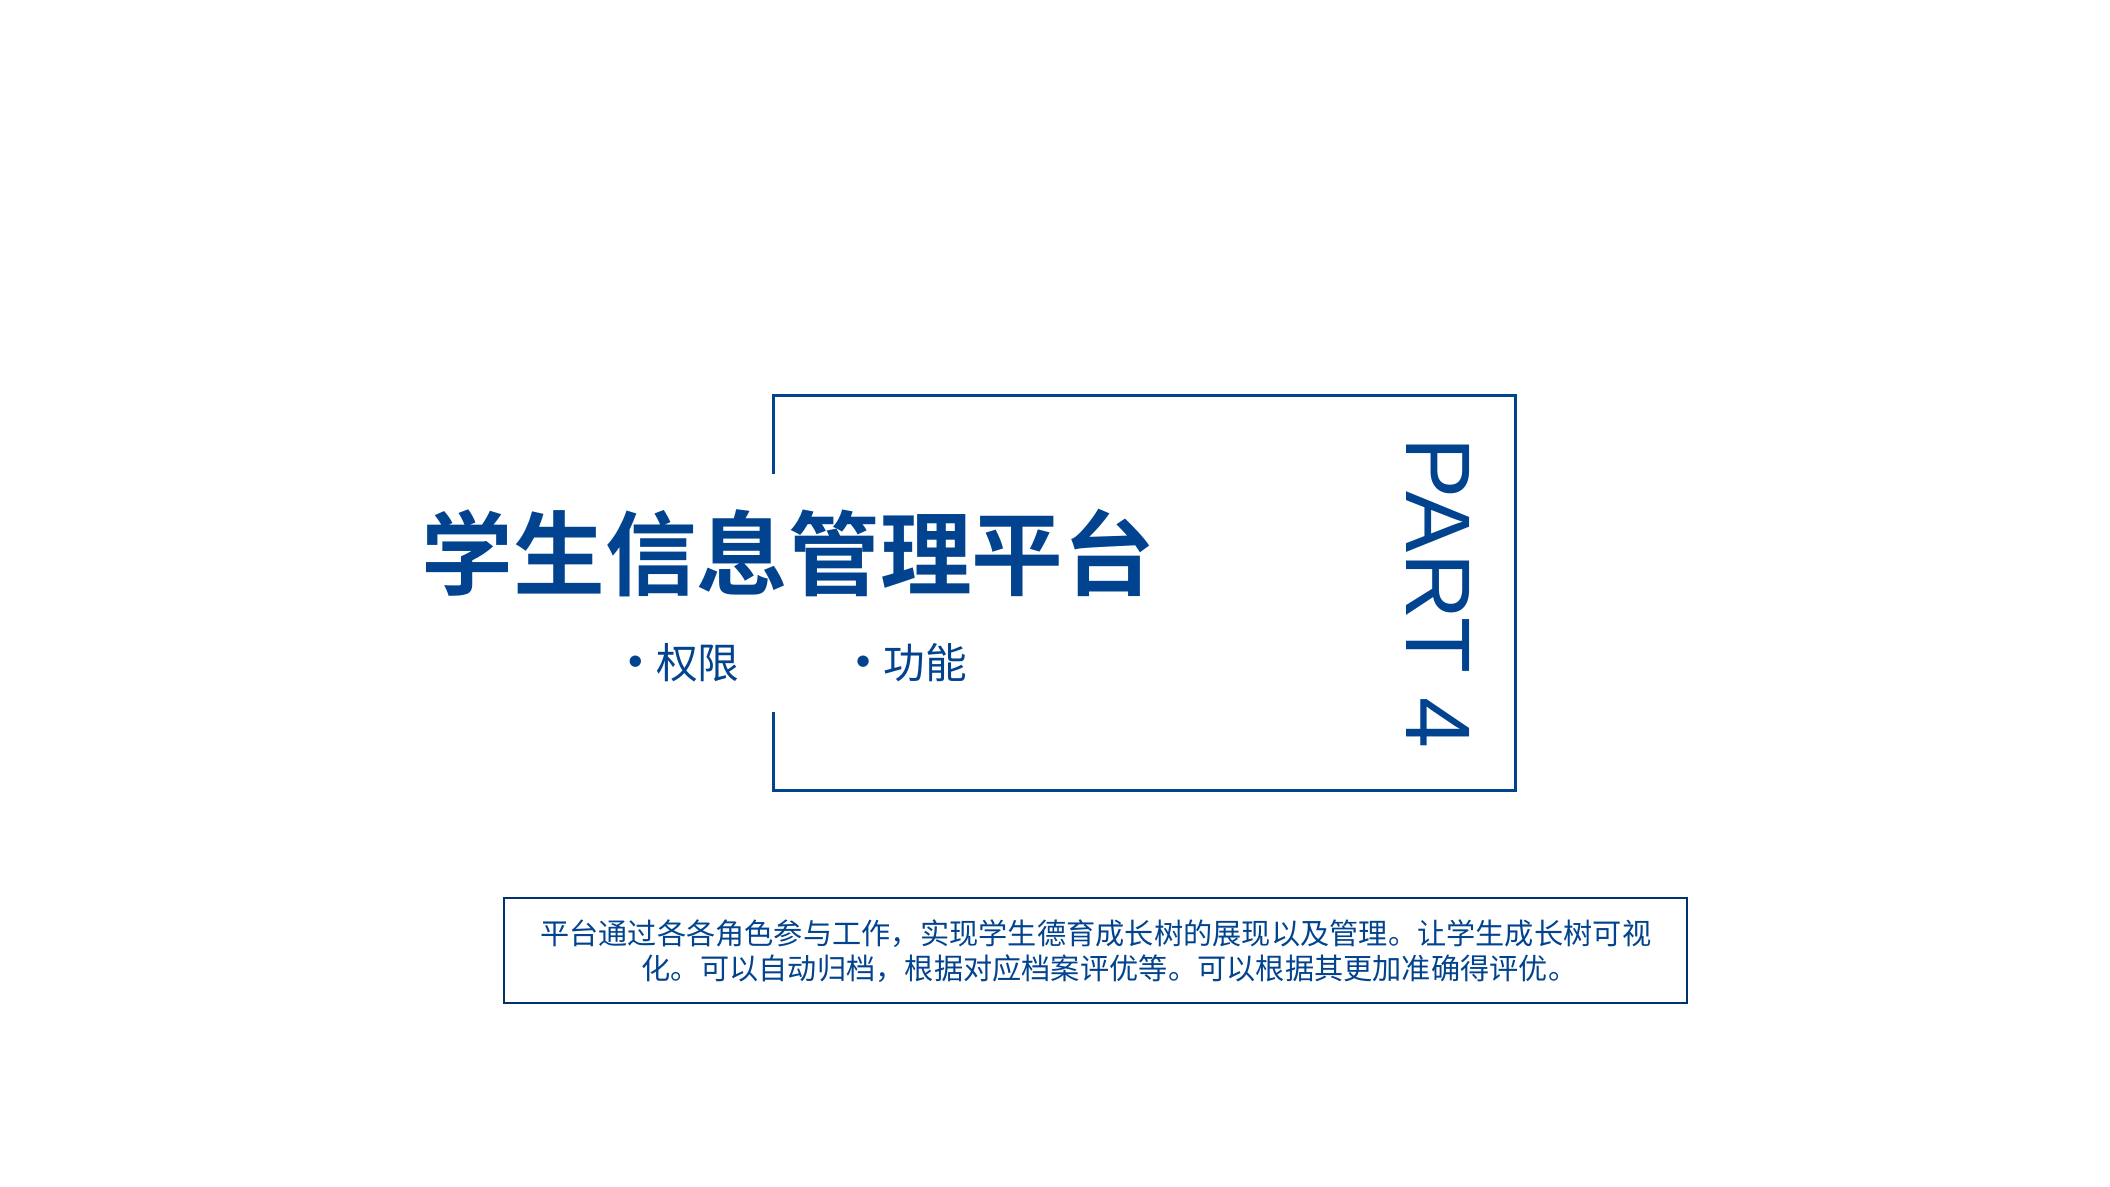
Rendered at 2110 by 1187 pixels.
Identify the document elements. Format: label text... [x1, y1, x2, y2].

text_box 权限 [628, 636, 740, 687]
text_box [772, 395, 1517, 792]
text_box 学生信息管理平台 [421, 496, 1163, 607]
text_box 平台通过各各角色参与工作，实现学生德育成长树的展现以及管理。让学生成长树可视化。可以自动归档，根据对应档案评优等。可以根据其更加准确得评优。 [503, 897, 1688, 1004]
text_box PART 4 [1395, 418, 1490, 768]
text_box 功能 [855, 636, 968, 687]
